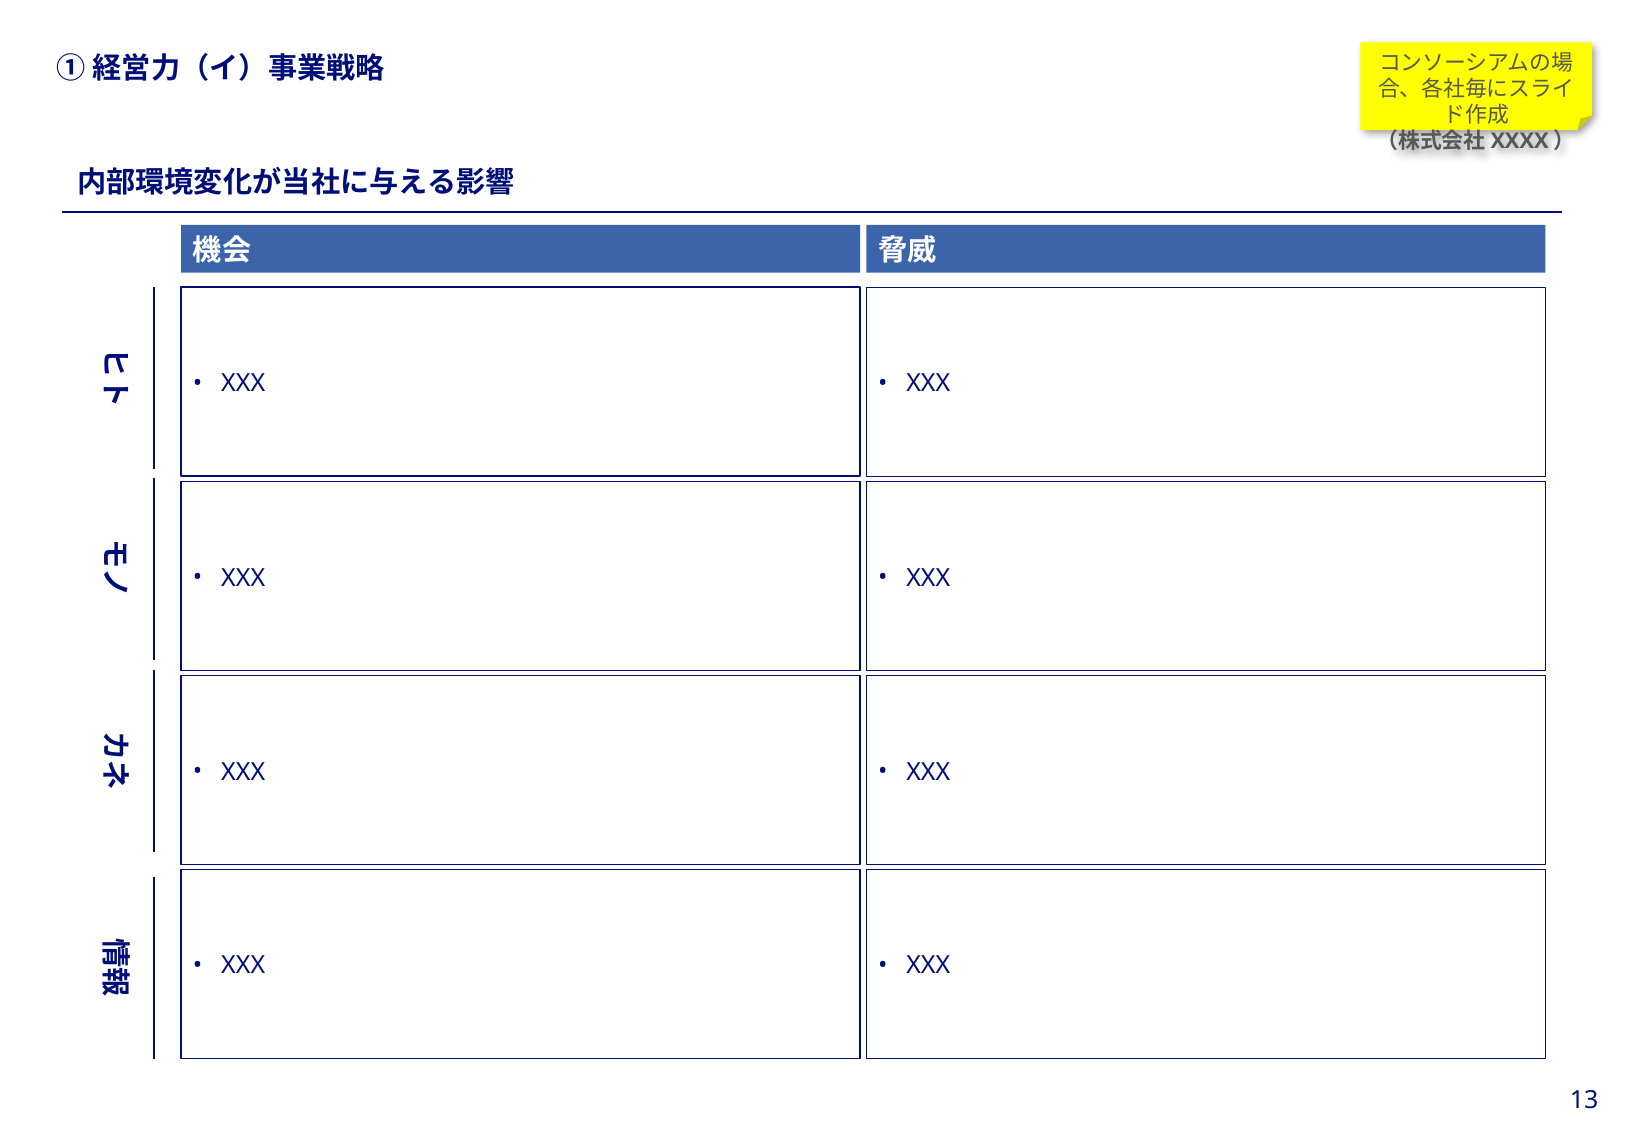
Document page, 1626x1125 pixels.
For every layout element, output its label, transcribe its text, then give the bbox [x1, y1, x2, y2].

text_box 脅威 [865, 224, 1547, 274]
text_box XXX [865, 286, 1547, 477]
text_box 機会 [180, 224, 861, 274]
text_box XXX [180, 868, 861, 1060]
text_box XXX [180, 286, 861, 477]
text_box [79, 287, 155, 1059]
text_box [62, 149, 1563, 213]
text_box XXX [180, 480, 861, 671]
text_box XXX [180, 674, 861, 866]
list ①経営力（イ）事業戦略 [32, 42, 1359, 90]
text_box XXX [865, 480, 1547, 671]
text_box コンソーシアムの場合、各社毎にスライド作成 （株式会社XXXX） [1359, 41, 1594, 132]
text_box XXX [865, 674, 1547, 866]
text_box XXX [865, 868, 1547, 1060]
